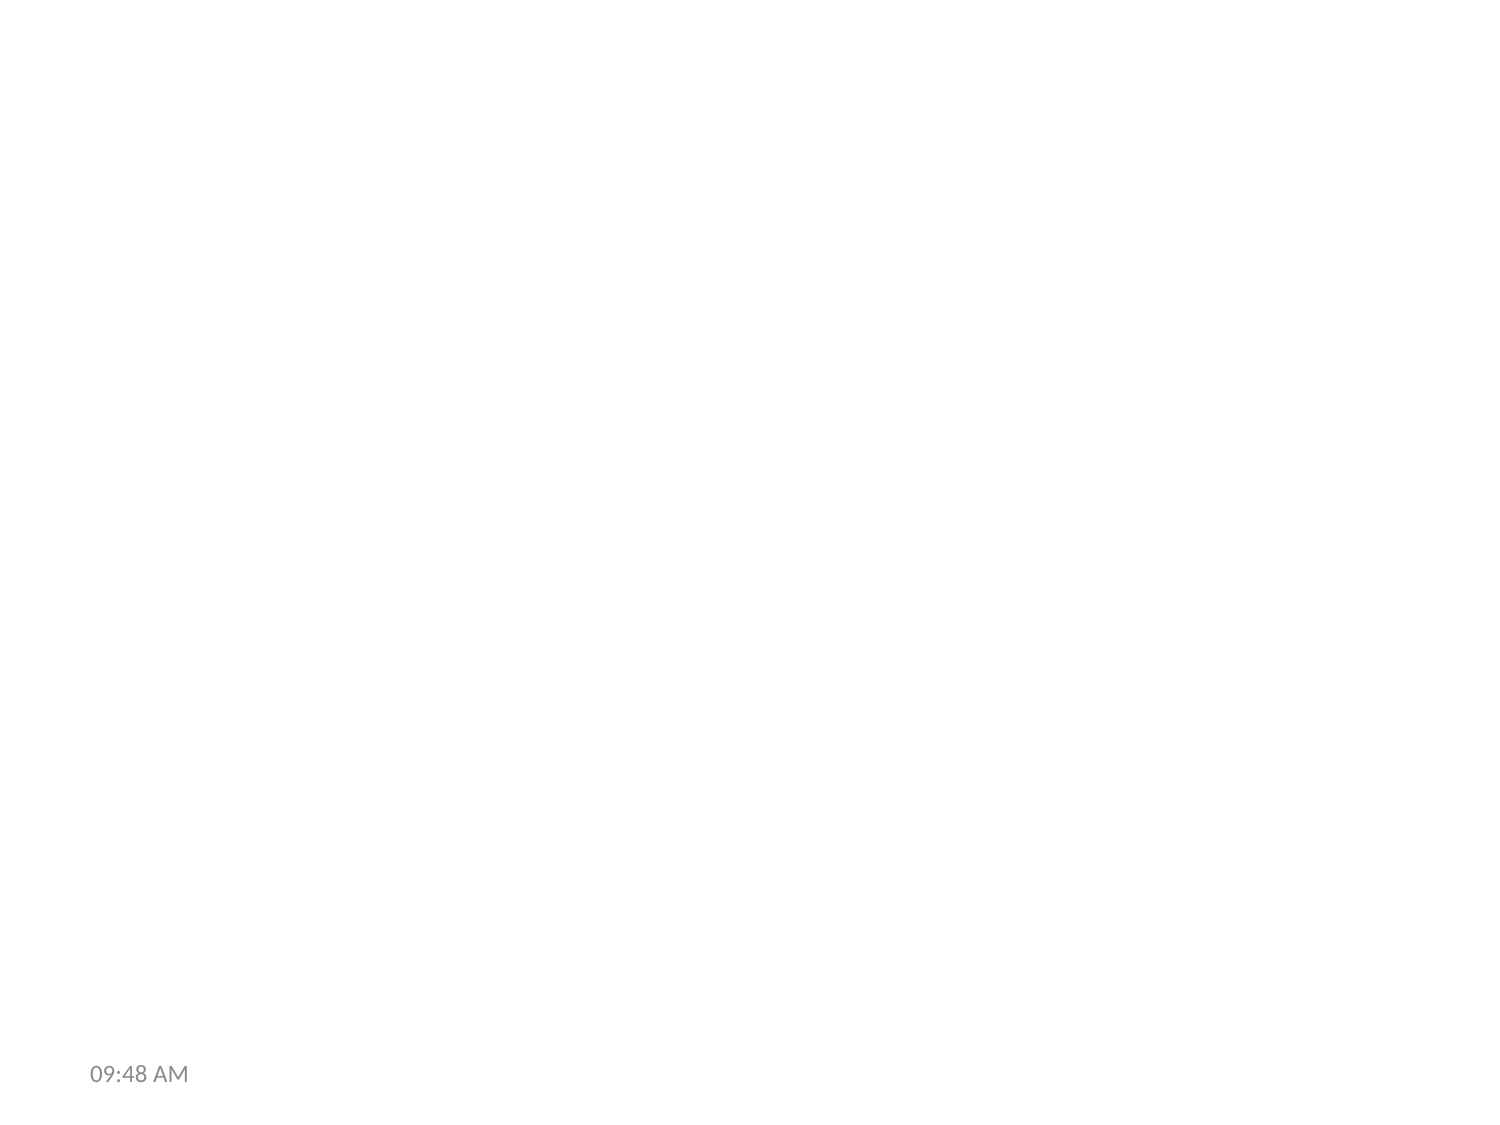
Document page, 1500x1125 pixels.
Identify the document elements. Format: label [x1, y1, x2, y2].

slide_number [75, 1042, 425, 1103]
